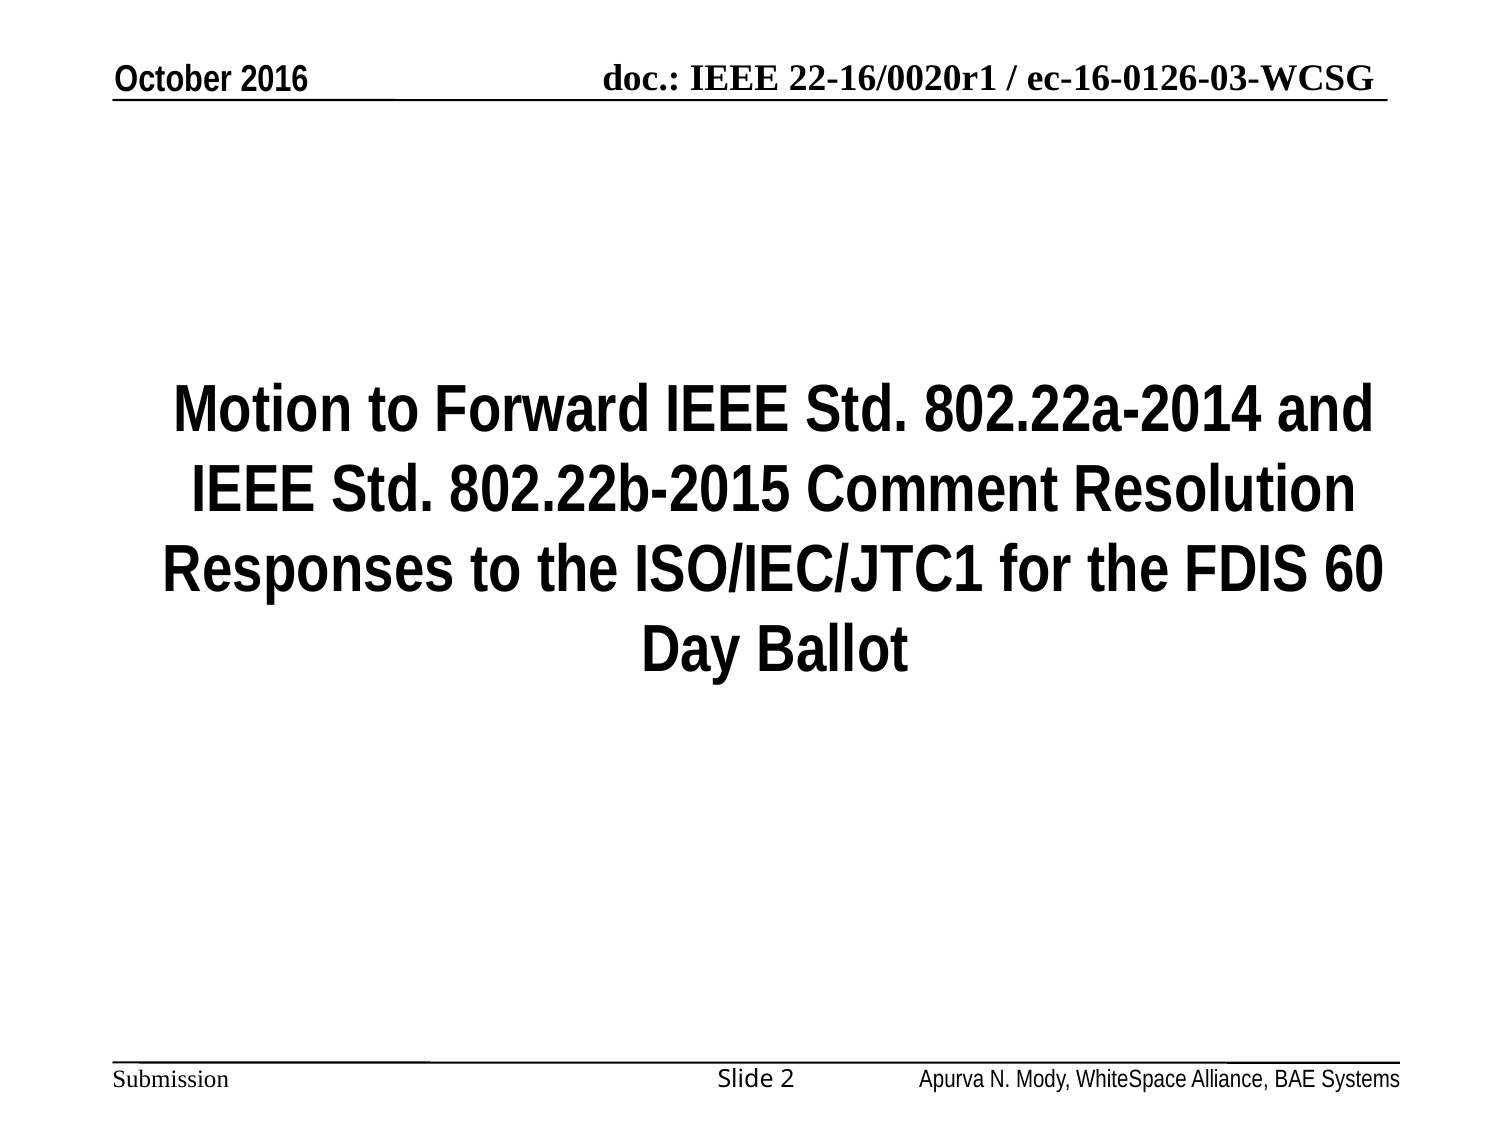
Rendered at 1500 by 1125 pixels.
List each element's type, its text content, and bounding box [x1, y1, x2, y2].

footer Apurva N. Mody, WhiteSpace Alliance, BAE Systems [902, 1061, 1402, 1093]
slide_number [114, 54, 540, 100]
slide_number Slide 2 [712, 1061, 800, 1123]
title Motion to Forward IEEE Std. 802.22a-2014 and IEEE Std. 802.22b-2015 Comment Resolution Responses to the ISO/IEC/JTC1 for the FDIS 60 Day Ballot [99, 362, 1451, 688]
